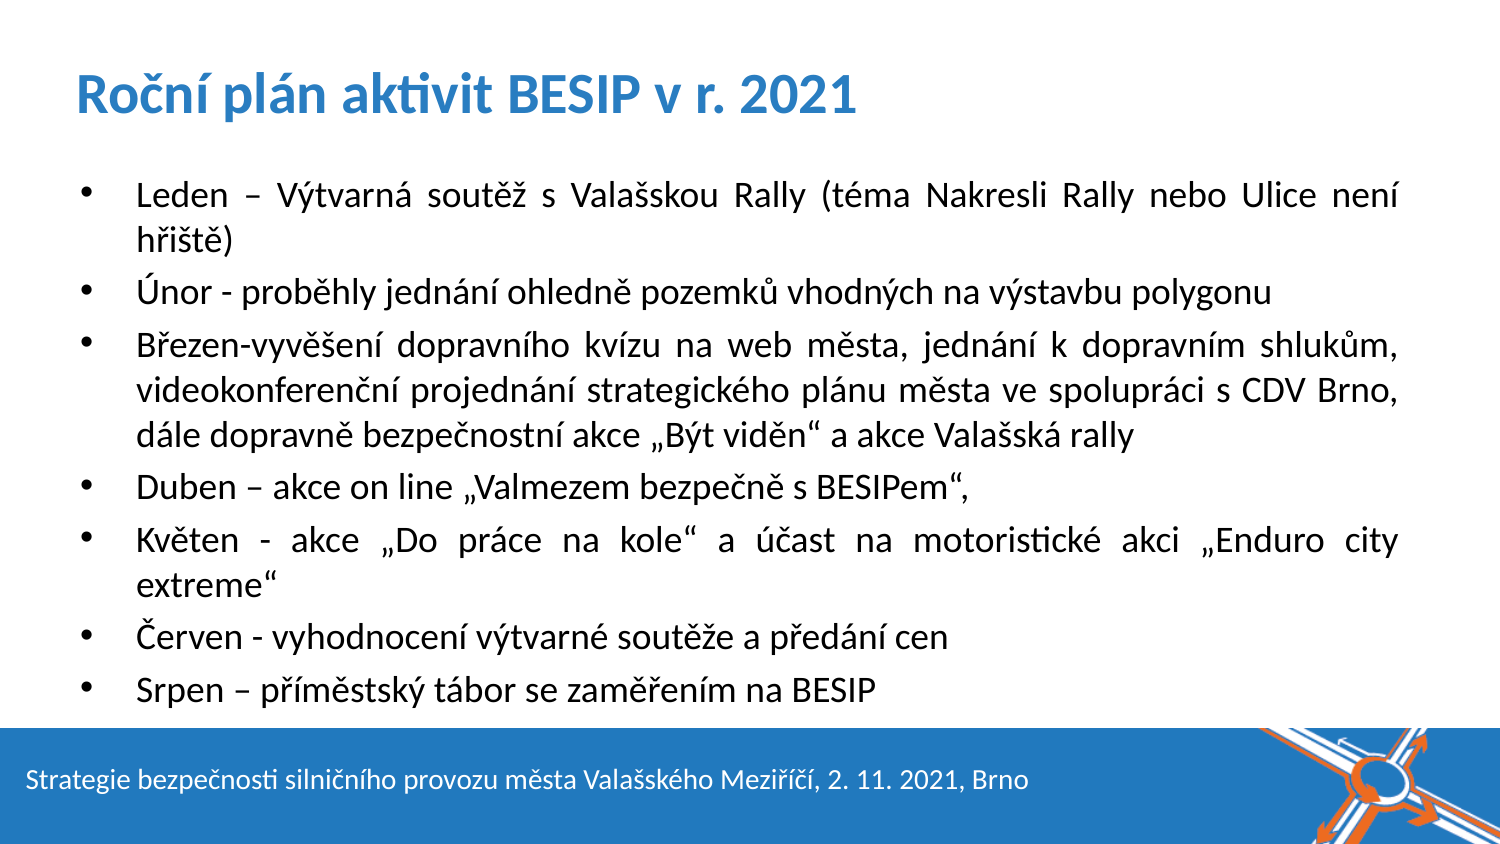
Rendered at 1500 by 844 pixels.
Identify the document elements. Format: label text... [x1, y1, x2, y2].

text_box Strategie bezpečnosti silničního provozu města Valašského Meziříčí, 2. 11. 2021, Brno [10, 752, 1447, 803]
title Roční plán aktivit BESIP v r. 2021 [61, 43, 1412, 137]
picture [0, 728, 1500, 844]
list Leden – Výtvarná soutěž s Valašskou Rally (téma Nakresli Rally nebo Ulice není hřiště) Únor - proběhly jednání ohledně pozemků vhodných na výstavbu polygonu Březen-vyvěšení dopravního kvízu na web města, jednání k dopravním shlukům, videokonferenční projednání strategického plánu města ve spolupráci s CDV Brno, dále dopravně bezpečnostní akce „Být viděn“ a akce Valašská rally Duben – akce on line „Valmezem bezpečně s BESIPem“, Květen - akce „Do práce na kole“ a účast na motoristické akci „Enduro city extreme“ Červen - vyhodnocení výtvarné soutěže a předání cen Srpen – příměstský tábor se zaměřením na BESIP [64, 161, 1415, 695]
